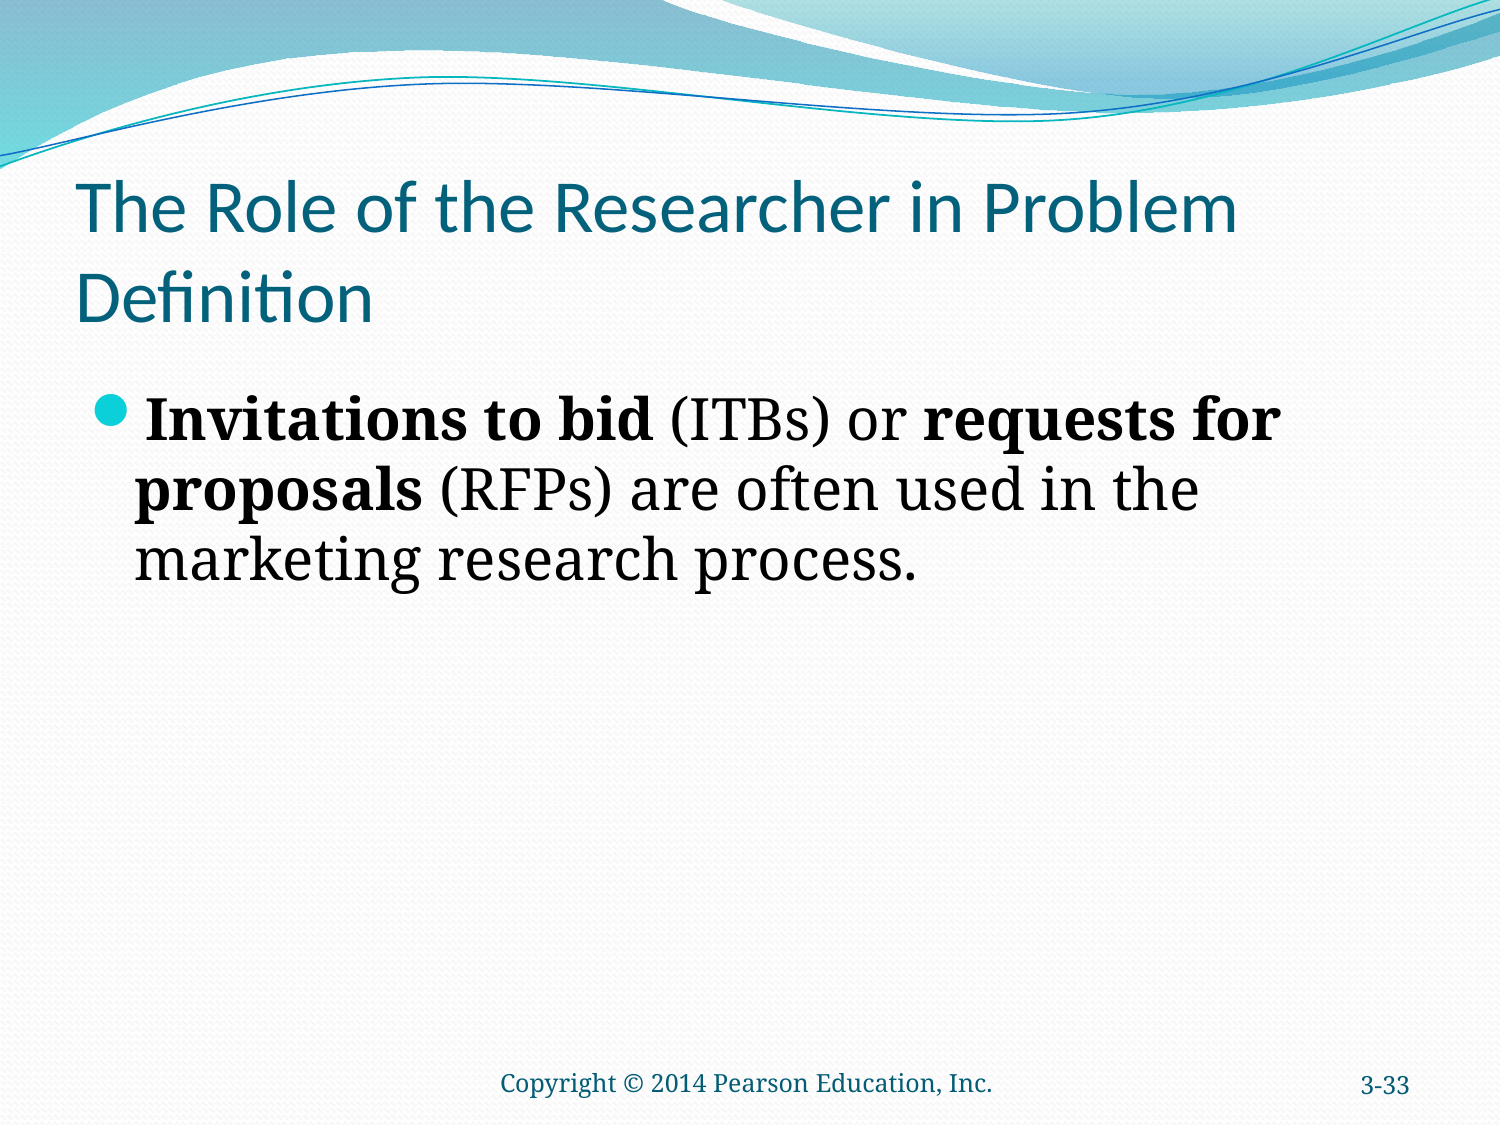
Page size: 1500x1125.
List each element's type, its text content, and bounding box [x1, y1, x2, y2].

title The Role of the Researcher in Problem Definition [74, 149, 1426, 338]
list Invitations to bid (ITBs) or requests for proposals (RFPs) are often used in the marketing research process. [74, 374, 1426, 1096]
